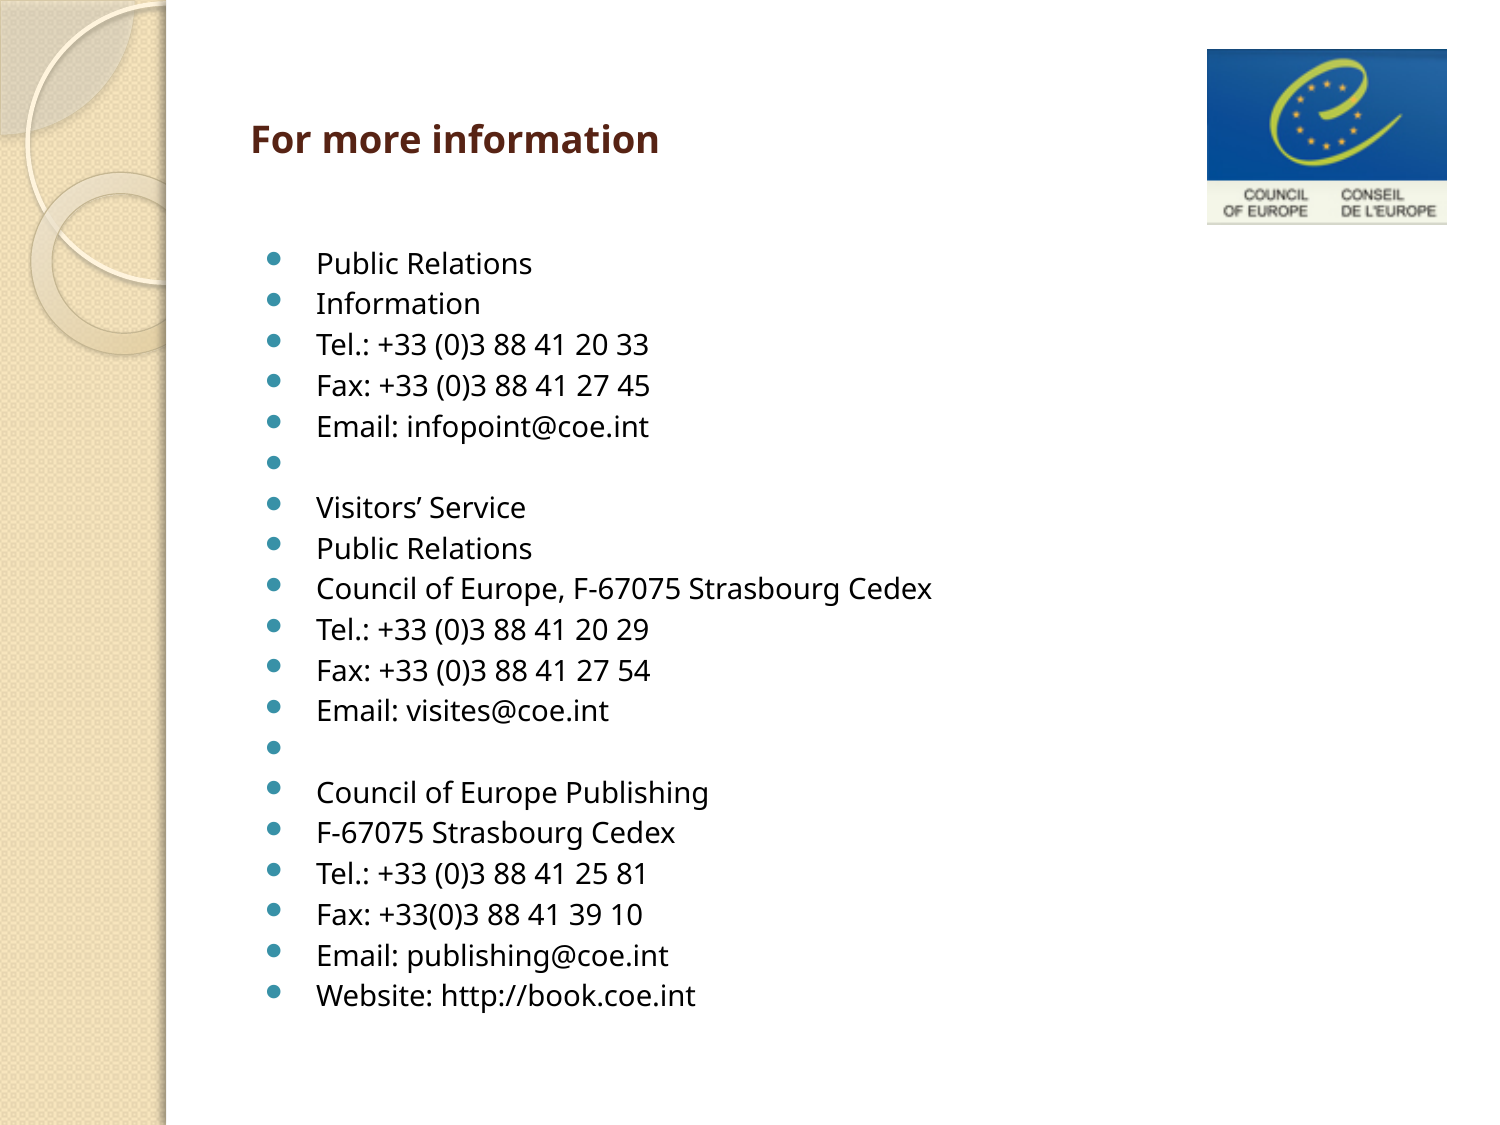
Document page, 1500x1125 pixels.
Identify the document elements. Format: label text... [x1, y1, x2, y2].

list Public Relations Information Tel.: +33 (0)3 88 41 20 33 Fax: +33 (0)3 88 41 27 45 Email: infopoint@coe.int Visitors’ Service Public Relations Council of Europe, F-67075 Strasbourg Cedex Tel.: +33 (0)3 88 41 20 29 Fax: +33 (0)3 88 41 27 54 Email: visites@coe.int Council of Europe Publishing F-67075 Strasbourg Cedex Tel.: +33 (0)3 88 41 25 81 Fax: +33(0)3 88 41 39 10 Email: publishing@coe.int Website: http://book.coe.int [235, 237, 1466, 1025]
picture [1206, 49, 1447, 226]
title For more information [235, 45, 1466, 233]
